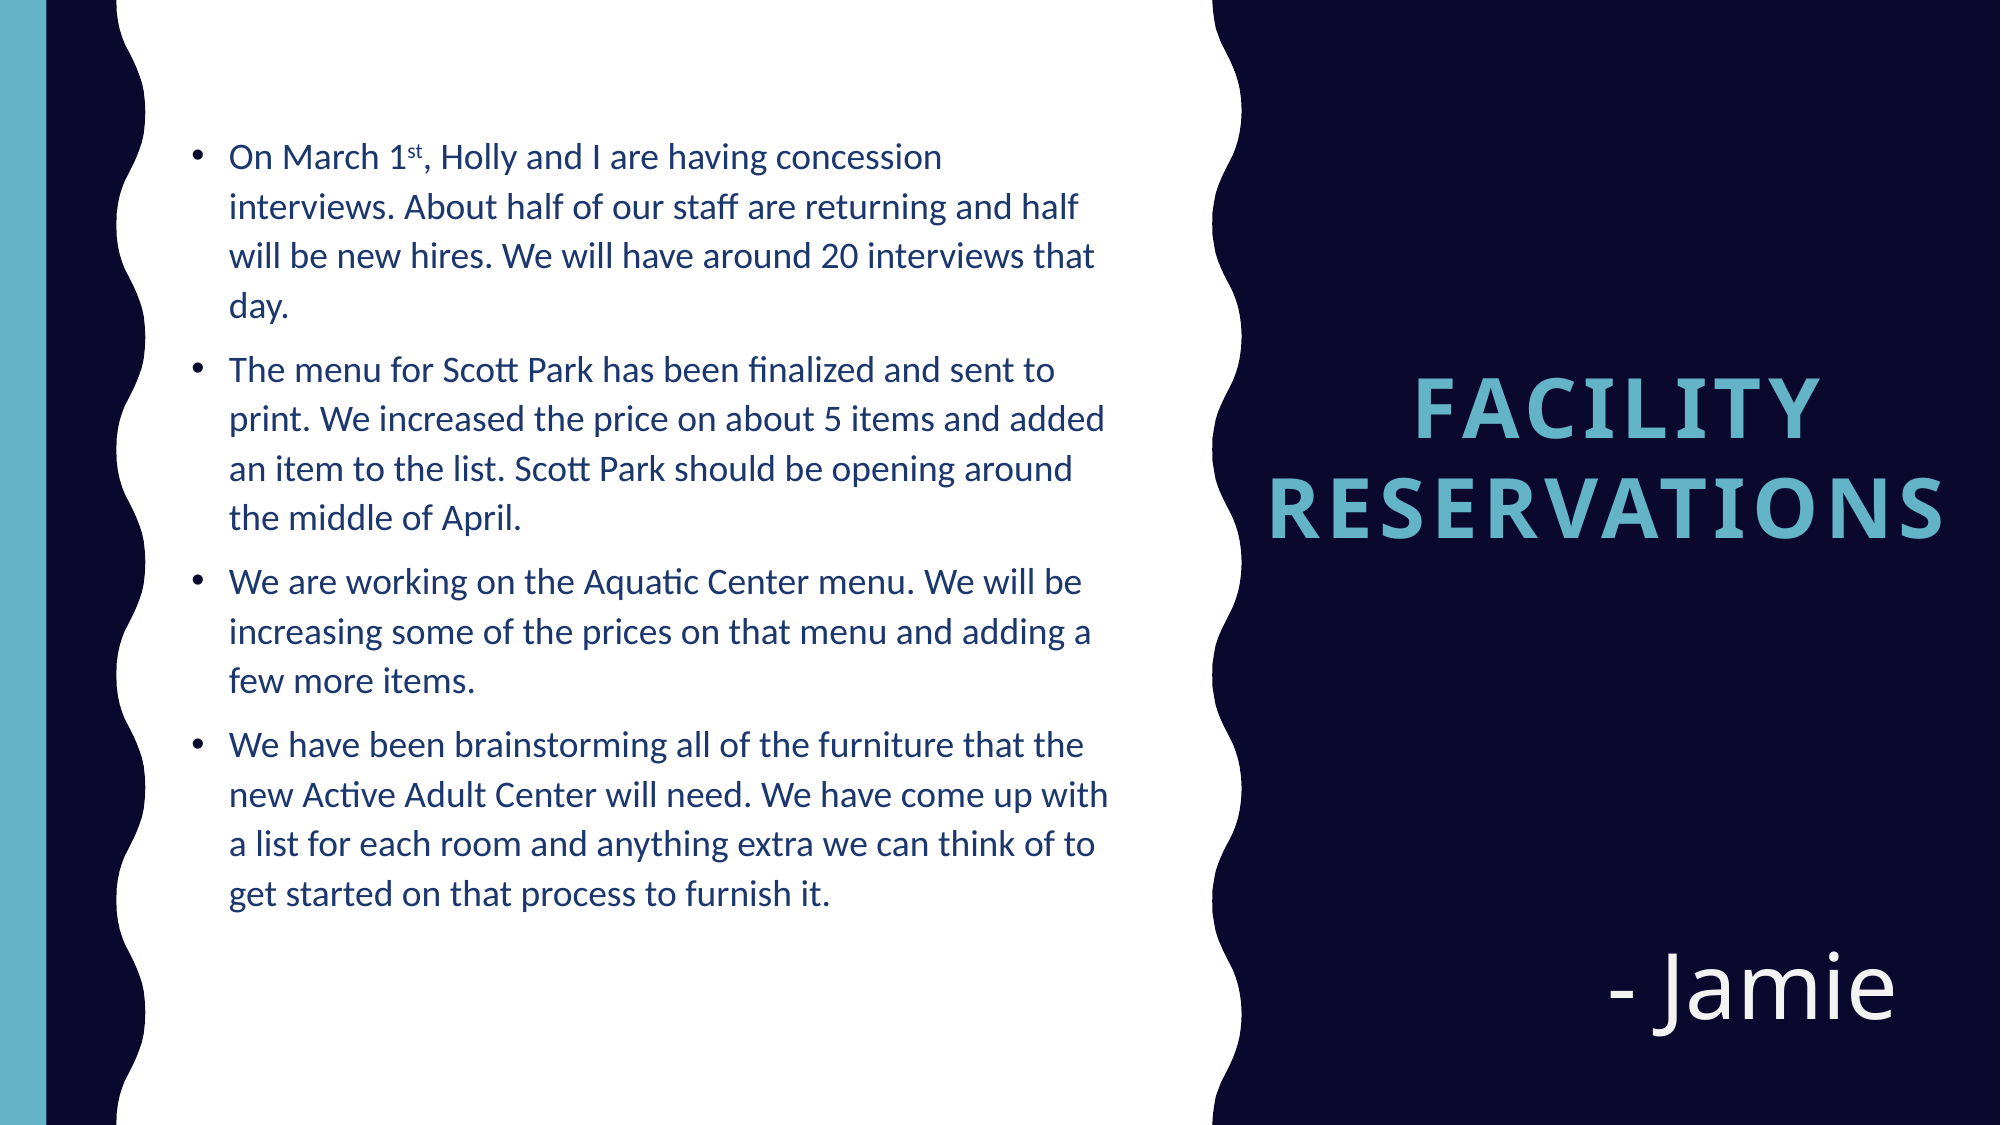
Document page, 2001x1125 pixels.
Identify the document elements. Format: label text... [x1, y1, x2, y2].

title FACILITY Reservations [1204, 366, 2000, 563]
list On March 1st, Holly and I are having concession interviews. About half of our staff are returning and half will be new hires. We will have around 20 interviews that day. The menu for Scott Park has been finalized and sent to print. We increased the price on about 5 items and added an item to the list. Scott Park should be opening around the middle of April. We are working on the Aquatic Center menu. We will be increasing some of the prices on that menu and adding a few more items. We have been brainstorming all of the furniture that the new Active Adult Center will need. We have come up with a list for each room and anything extra we can think of to get started on that process to furnish it. [176, 120, 1125, 1058]
list - Jamie [1592, 898, 2000, 1125]
